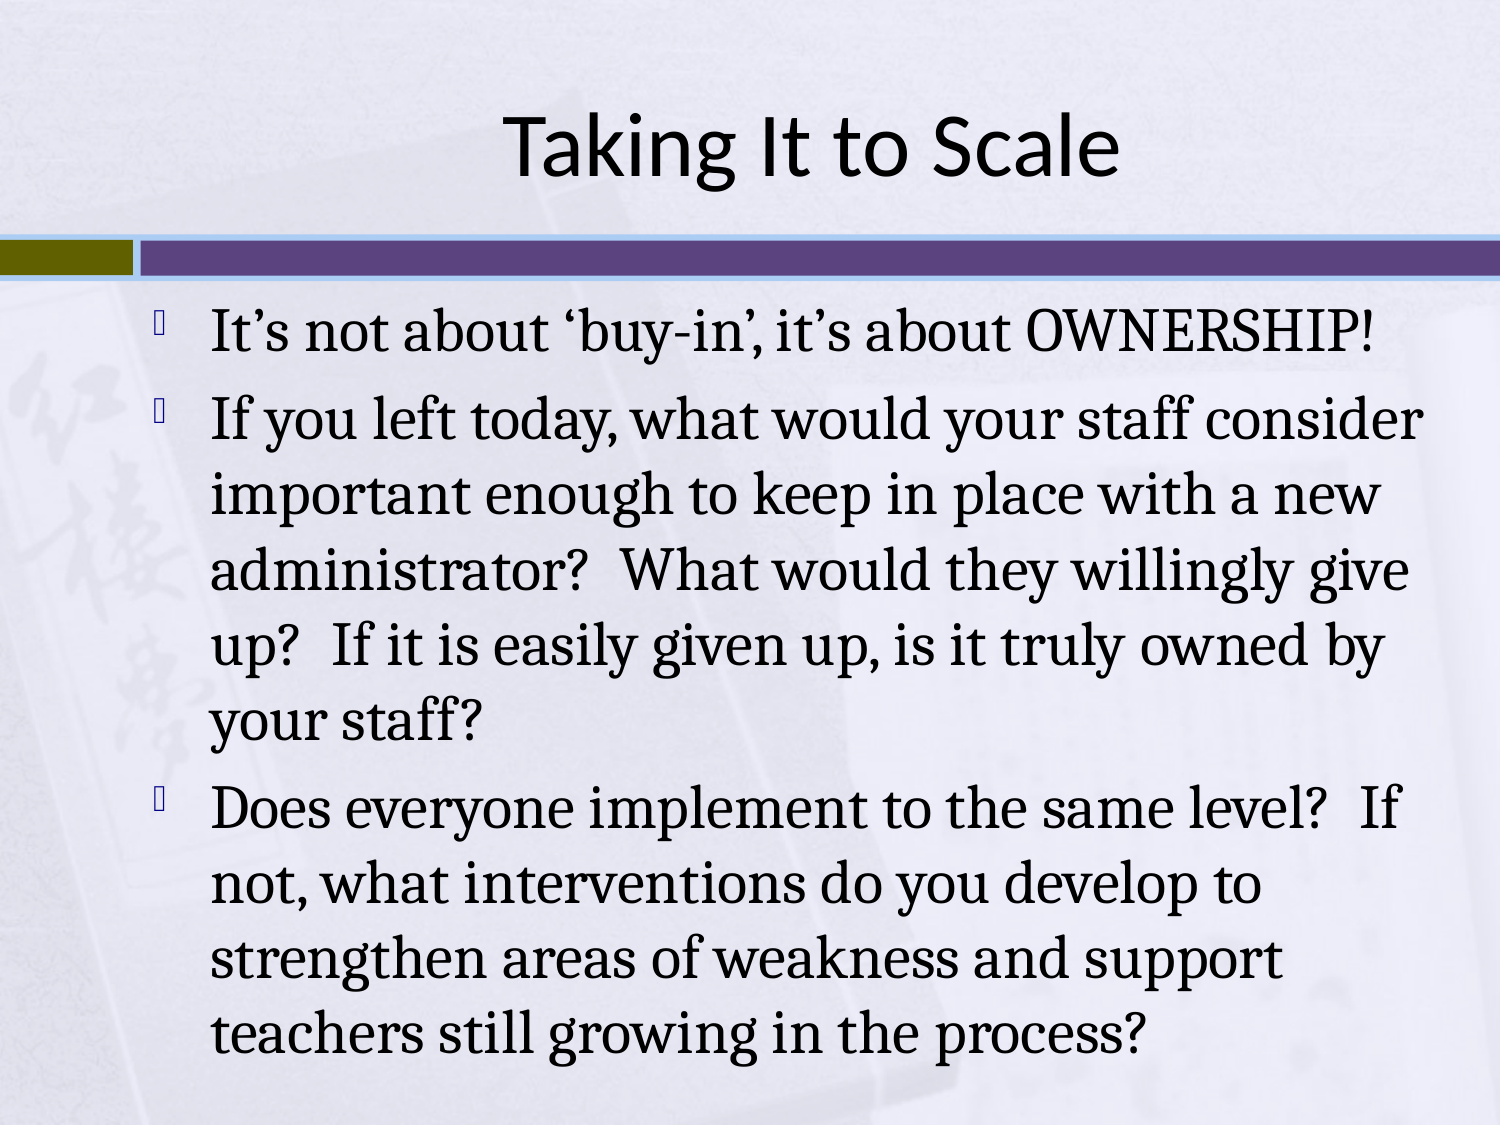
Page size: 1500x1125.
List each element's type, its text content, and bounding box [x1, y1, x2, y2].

list It’s not about ‘buy-in’, it’s about OWNERSHIP! If you left today, what would your staff consider important enough to keep in place with a new administrator? What would they willingly give up? If it is easily given up, is it truly owned by your staff? Does everyone implement to the same level? If not, what interventions do you develop to strengthen areas of weakness and support teachers still growing in the process? [138, 281, 1489, 1076]
title Taking It to Scale [138, 46, 1489, 234]
